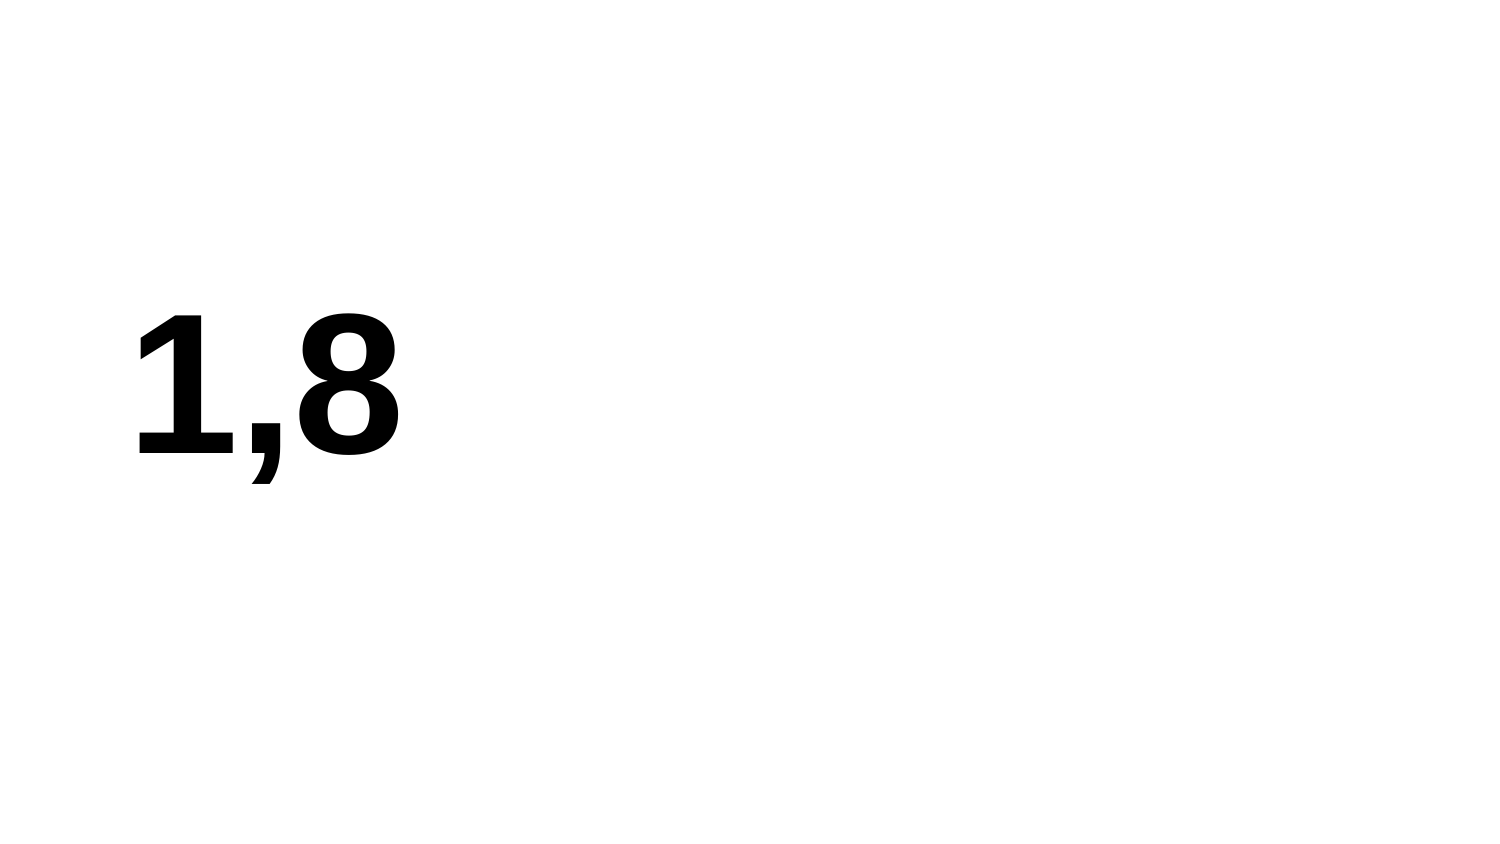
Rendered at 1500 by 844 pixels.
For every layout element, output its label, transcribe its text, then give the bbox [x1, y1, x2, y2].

text_box 1,8 [112, 235, 1388, 509]
